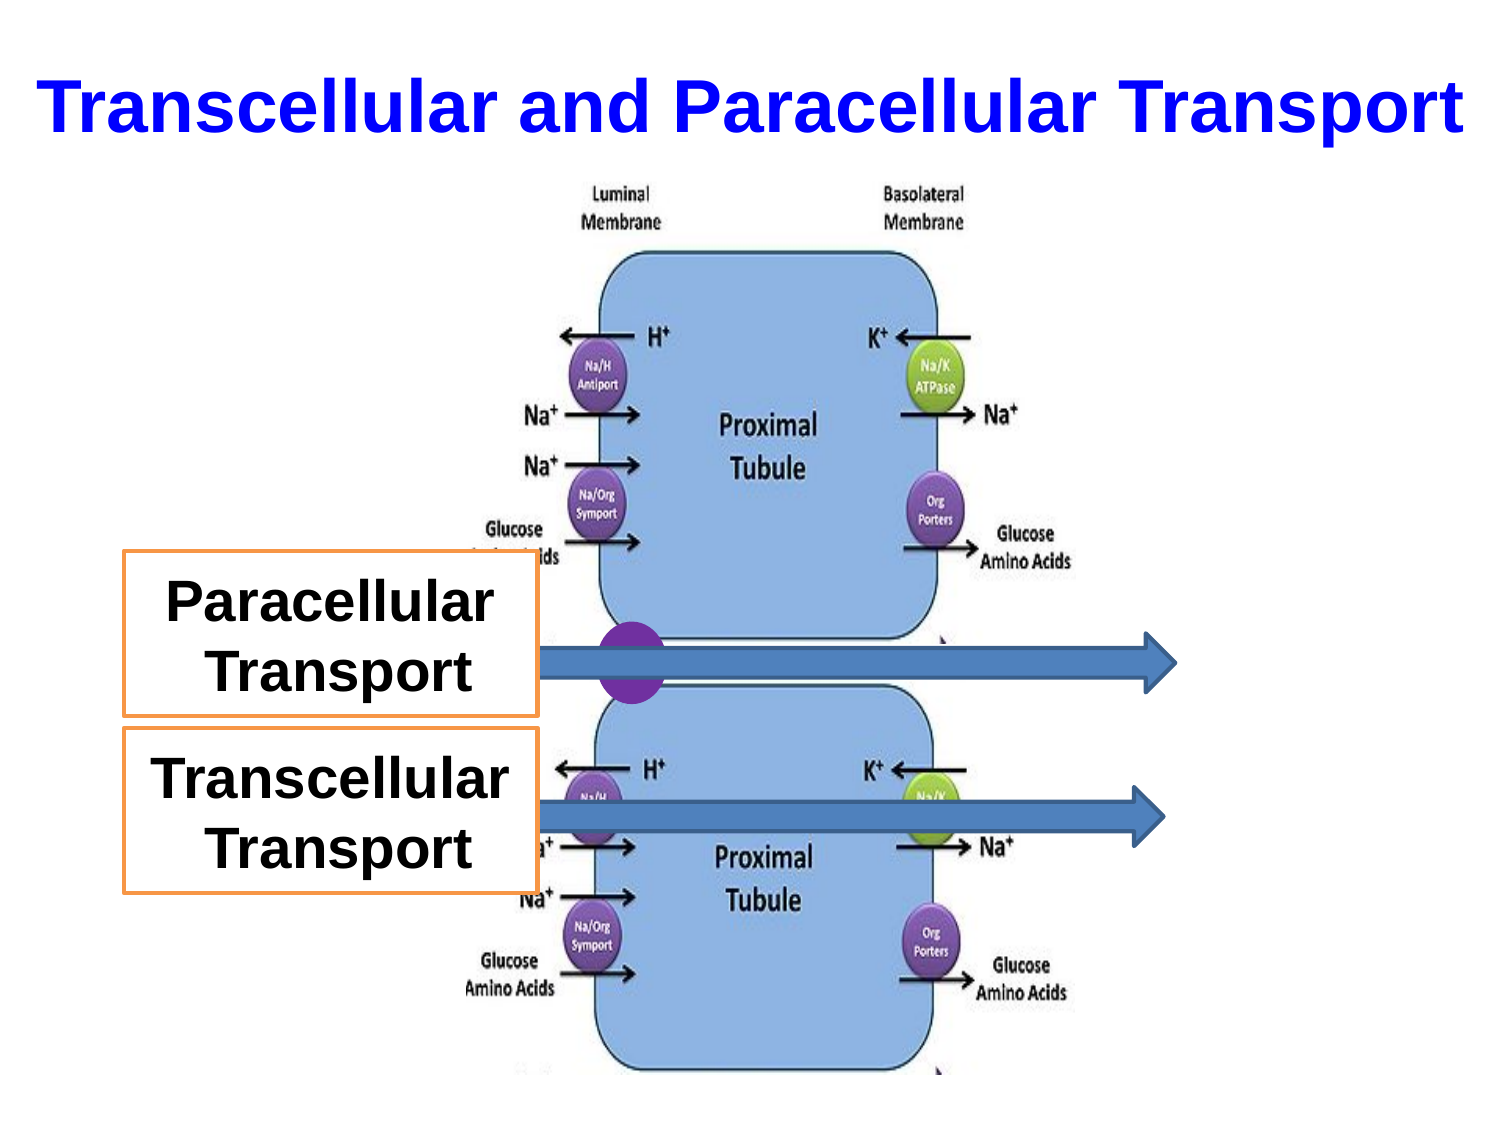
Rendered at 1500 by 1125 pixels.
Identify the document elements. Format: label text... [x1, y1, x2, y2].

text_box Transcellular and Paracellular Transport [0, 50, 1500, 156]
text_box [540, 631, 1178, 695]
picture [466, 174, 1077, 645]
text_box Paracellular Transport [122, 549, 540, 718]
text_box Transcellular Transport [122, 726, 461, 895]
text_box [1080, 785, 1166, 849]
picture [466, 680, 1075, 1076]
